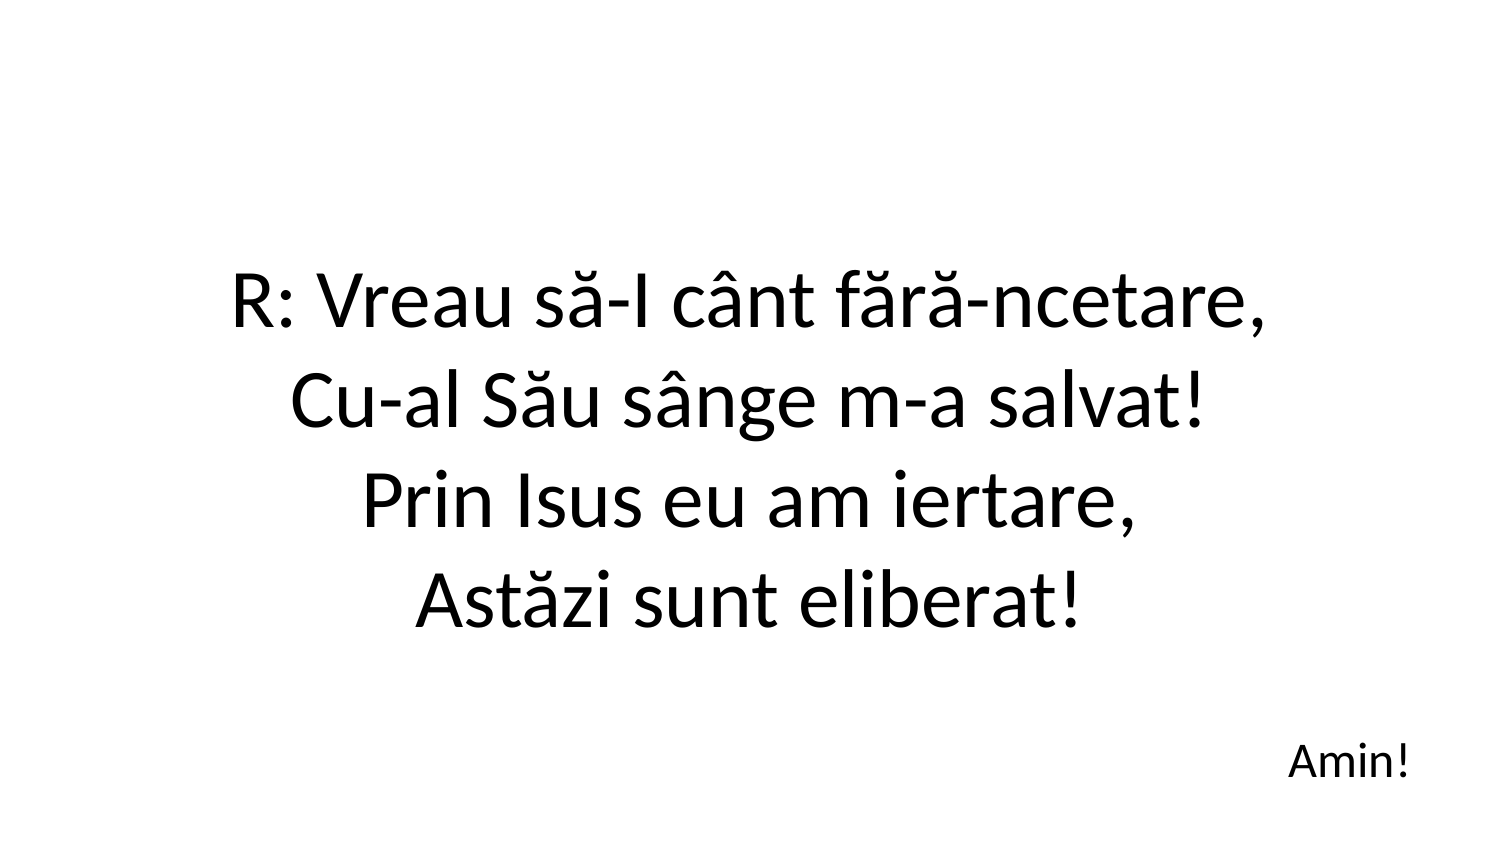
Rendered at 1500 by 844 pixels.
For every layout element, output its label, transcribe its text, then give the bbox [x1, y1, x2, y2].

text_box R: Vreau să-I cânt fără-ncetare, Cu-al Său sânge m-a salvat! Prin Isus eu am iertare, Astăzi sunt eliberat! [215, 192, 1285, 652]
text_box Amin! [1273, 674, 1427, 795]
